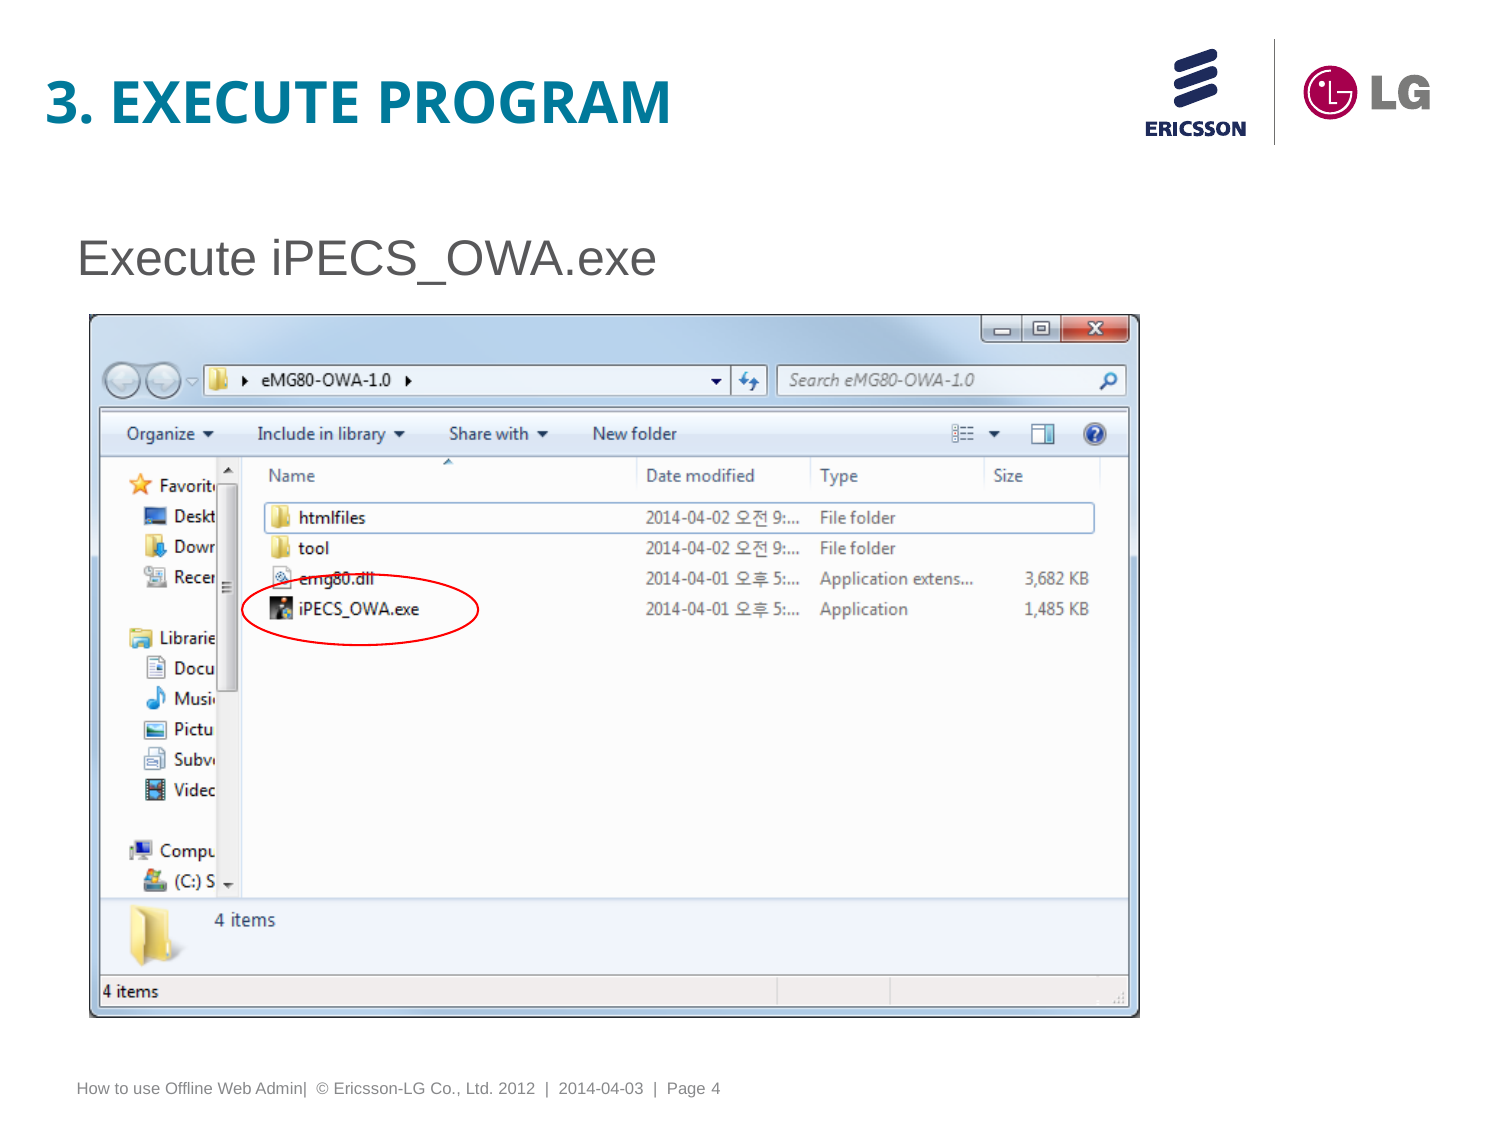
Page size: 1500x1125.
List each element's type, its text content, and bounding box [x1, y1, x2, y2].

title 3. Execute program [32, 64, 1318, 136]
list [89, 314, 1140, 1018]
text_box Execute iPECS_OWA.exe [65, 225, 1436, 929]
